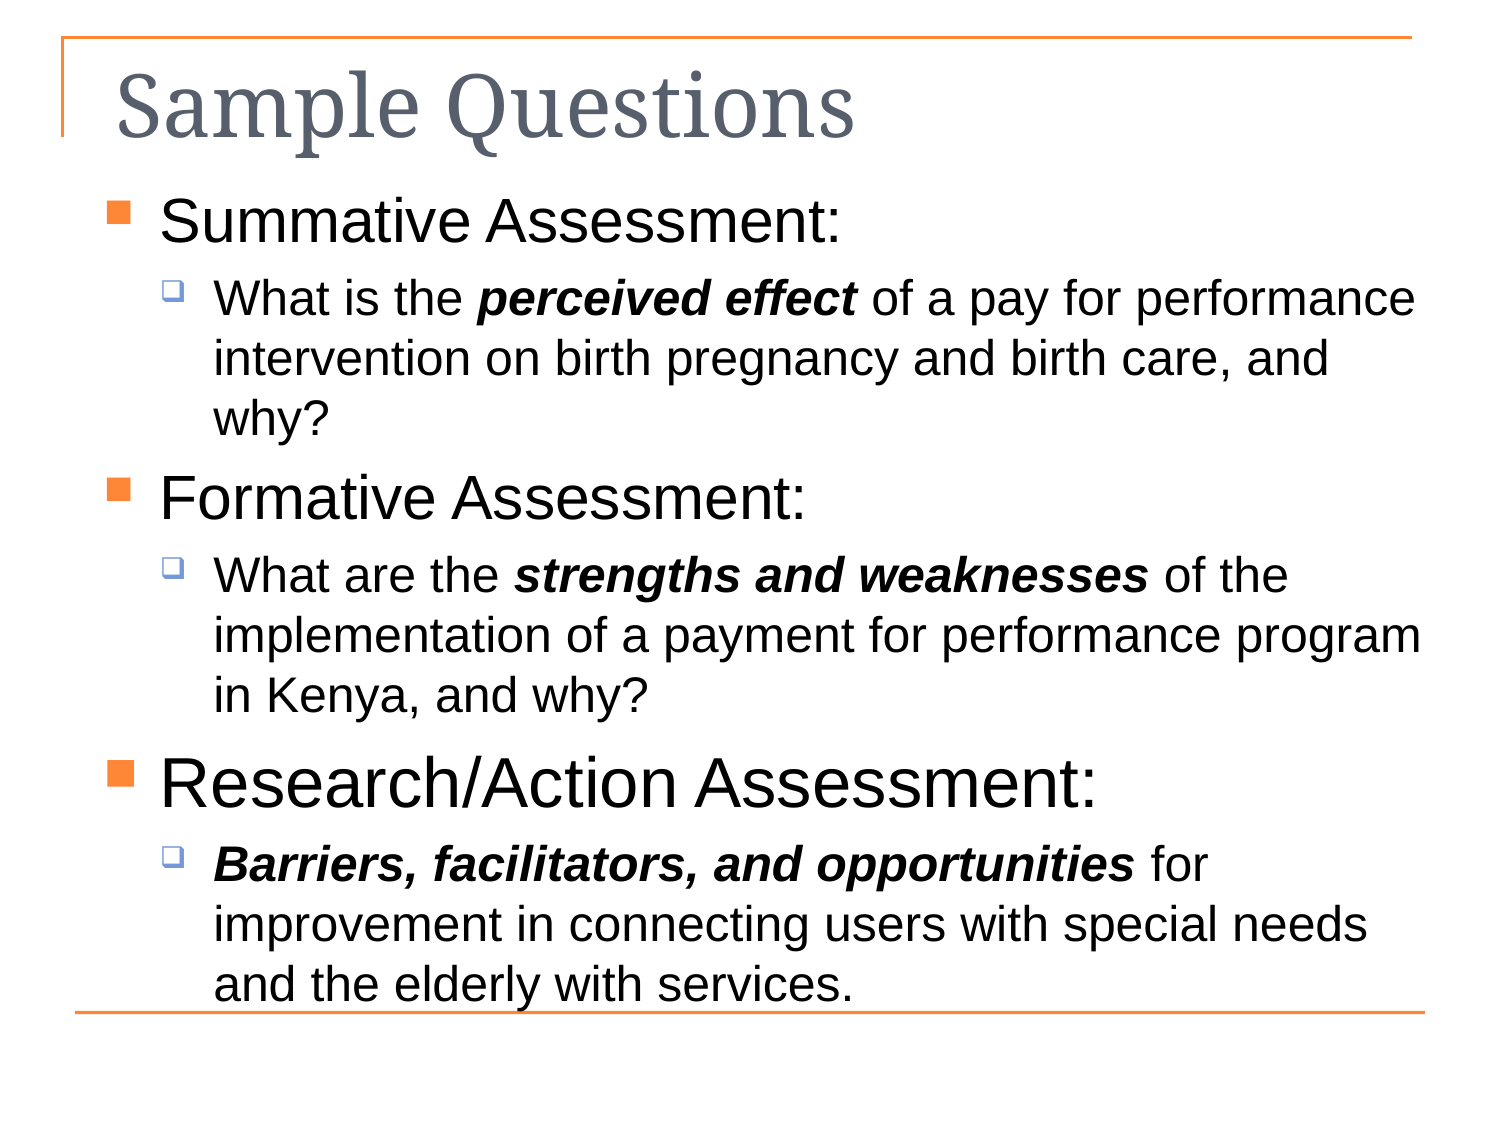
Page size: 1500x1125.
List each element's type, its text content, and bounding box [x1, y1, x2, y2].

title Sample Questions [100, 42, 1451, 230]
list Summative Assessment: What is the perceived effect of a pay for performance intervention on birth pregnancy and birth care, and why? Formative Assessment: What are the strengths and weaknesses of the implementation of a payment for performance program in Kenya, and why? Research/Action Assessment: Barriers, facilitators, and opportunities for improvement in connecting users with special needs and the elderly with services. [88, 172, 1439, 1016]
